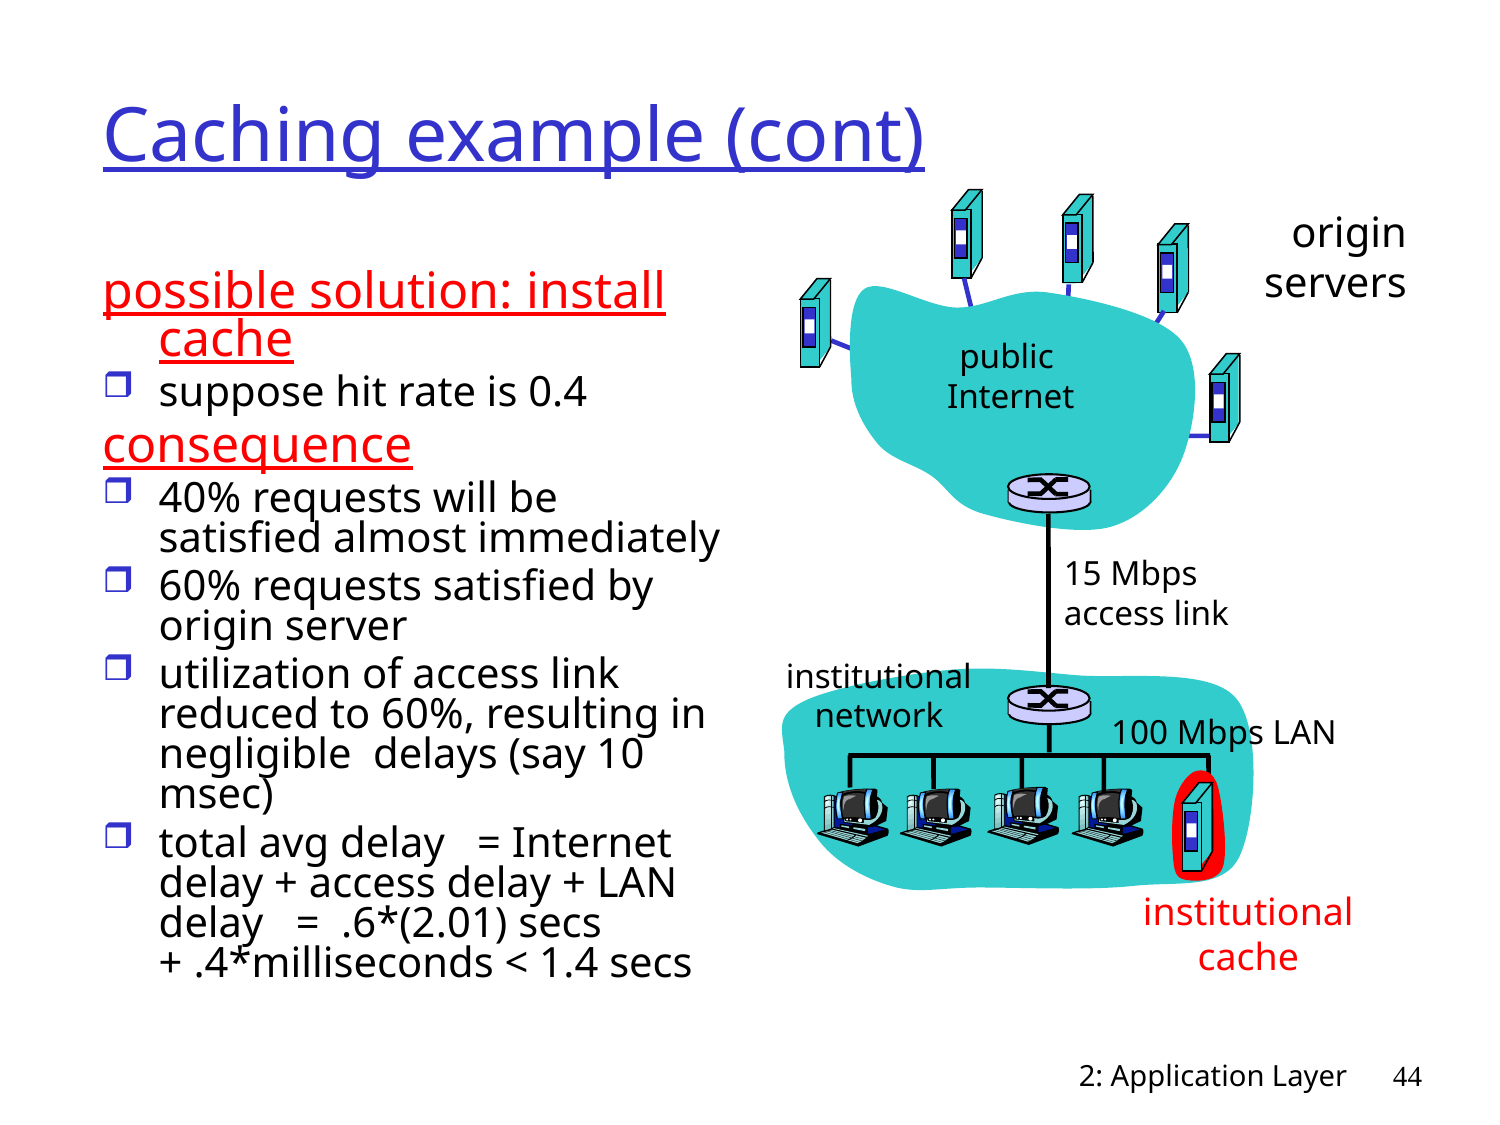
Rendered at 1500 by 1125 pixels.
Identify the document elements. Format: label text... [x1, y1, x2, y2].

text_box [816, 787, 891, 847]
text_box 15 Mbps access link [1049, 545, 1245, 640]
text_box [951, 189, 983, 279]
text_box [1062, 193, 1094, 284]
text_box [1209, 353, 1241, 443]
title Caching example (cont) [87, 37, 1363, 226]
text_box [986, 786, 1061, 846]
text_box [783, 668, 1241, 891]
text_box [1157, 223, 1189, 314]
text_box public Internet [923, 327, 1090, 423]
list possible solution: install cache suppose hit rate is 0.4 consequence 40% requests will be satisfied almost immediately 60% requests satisfied by origin server utilization of access link reduced to 60%, resulting in negligible delays (say 10 msec) total avg delay = Internet delay + access delay + LAN delay = .6*(2.01) secs + .4*milliseconds < 1.4 secs [87, 262, 737, 1026]
text_box 100 Mbps LAN [1096, 704, 1352, 759]
text_box institutional cache [1128, 880, 1369, 986]
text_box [1071, 787, 1145, 847]
text_box [1209, 759, 1254, 867]
text_box [849, 286, 1196, 530]
footer 2: Application Layer [887, 1049, 1362, 1125]
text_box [1171, 768, 1229, 884]
slide_number 44 [1362, 1049, 1438, 1125]
text_box [828, 790, 976, 853]
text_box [1007, 473, 1091, 513]
text_box origin servers [1249, 198, 1422, 313]
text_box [1007, 685, 1091, 725]
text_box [799, 278, 831, 368]
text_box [899, 787, 973, 847]
text_box institutional network [770, 647, 987, 742]
